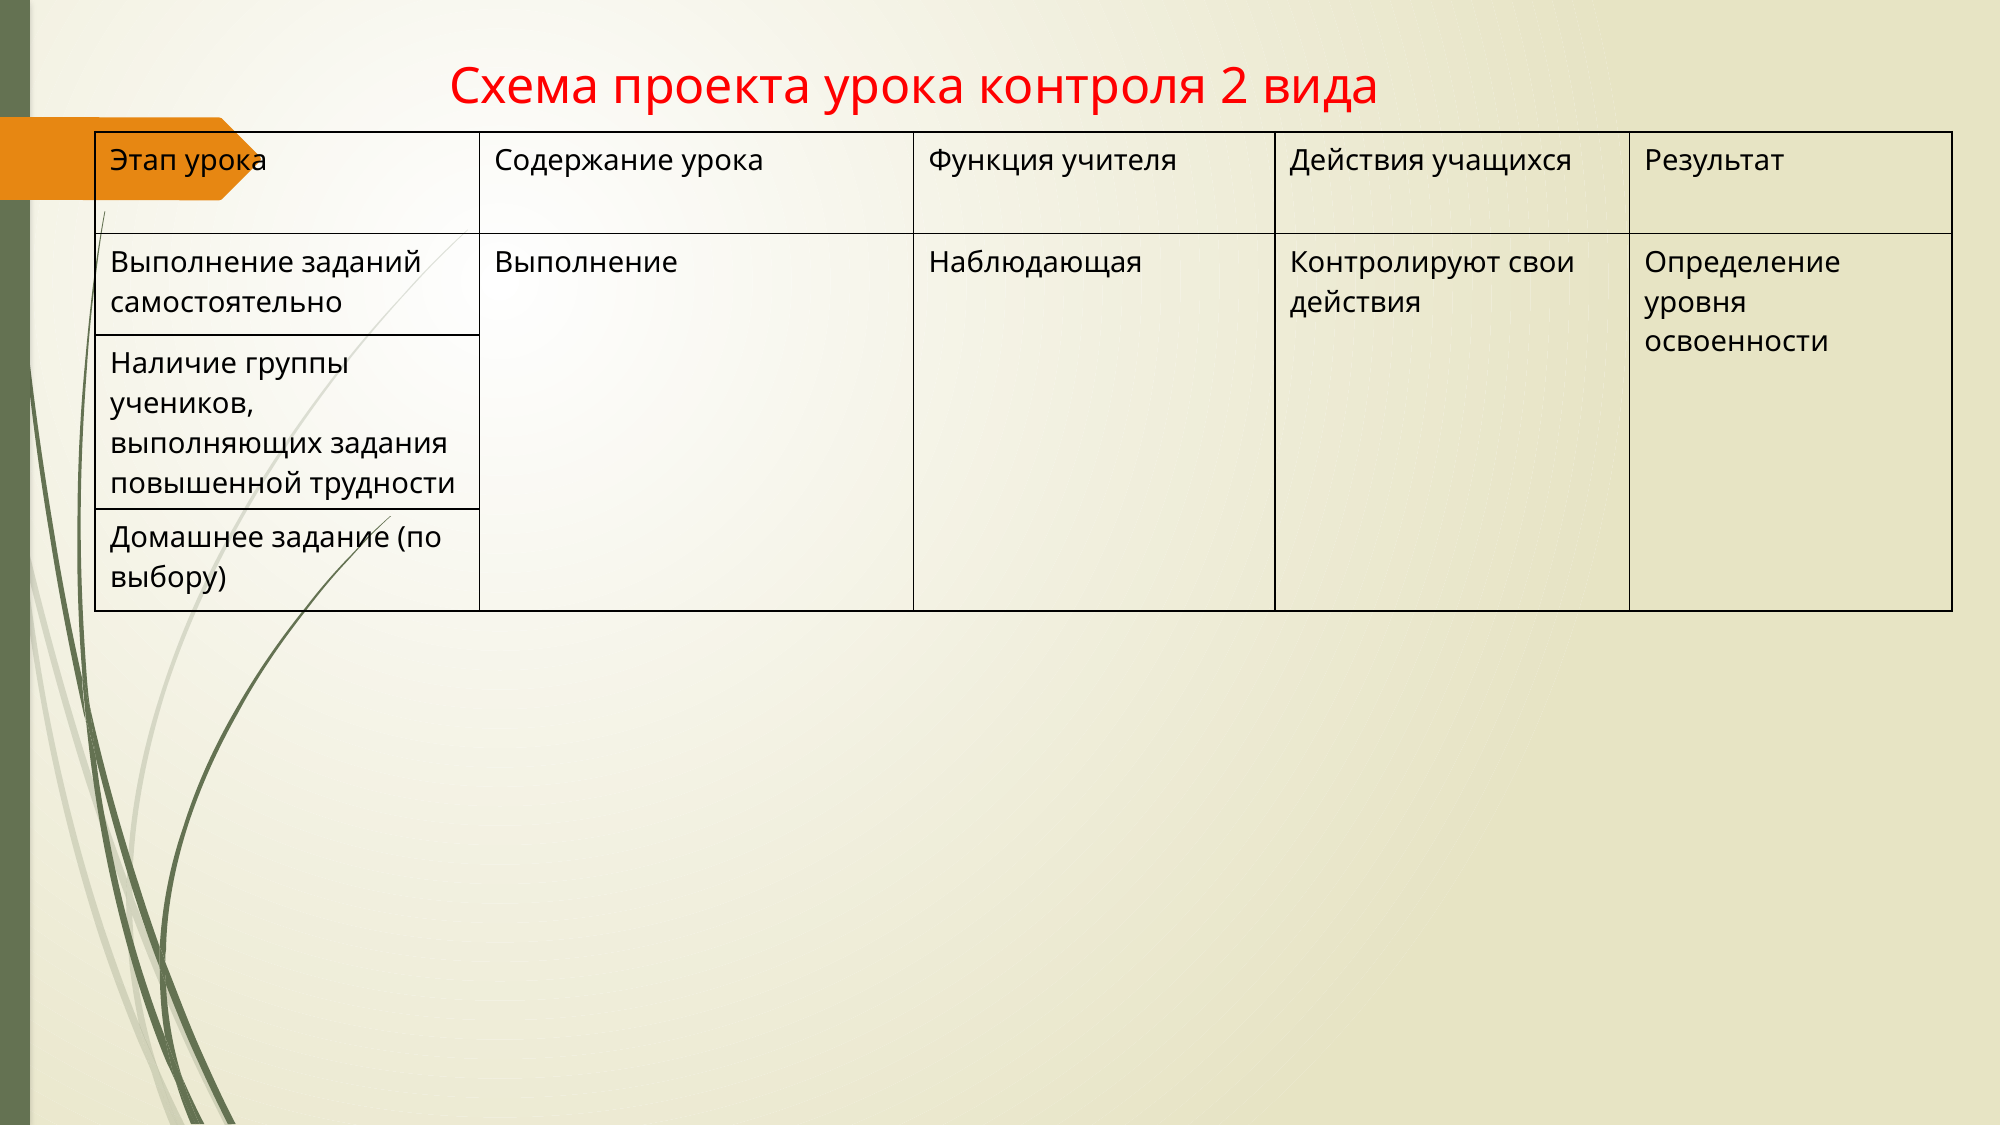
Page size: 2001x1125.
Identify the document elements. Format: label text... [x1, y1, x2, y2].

table_cell Контролируют свои действия [1276, 234, 1629, 610]
table_header Действия учащихся [1276, 133, 1629, 233]
table_header Результат [1630, 133, 1951, 233]
table_header Этап урока [96, 133, 479, 233]
table_cell Определение уровня освоенности [1630, 234, 1951, 610]
title Схема проекта урока контроля 2 вида [434, 45, 1897, 131]
table_header Содержание урока [480, 133, 913, 233]
table_cell Выполнение [480, 234, 913, 610]
table_cell Наличие группы учеников, выполняющих задания повышенной трудности [96, 336, 479, 508]
table_cell Наблюдающая [914, 234, 1274, 610]
table_cell Домашнее задание (по выбору) [96, 510, 479, 610]
table_header Функция учителя [914, 133, 1274, 233]
table_cell Выполнение заданий самостоятельно [96, 234, 479, 334]
